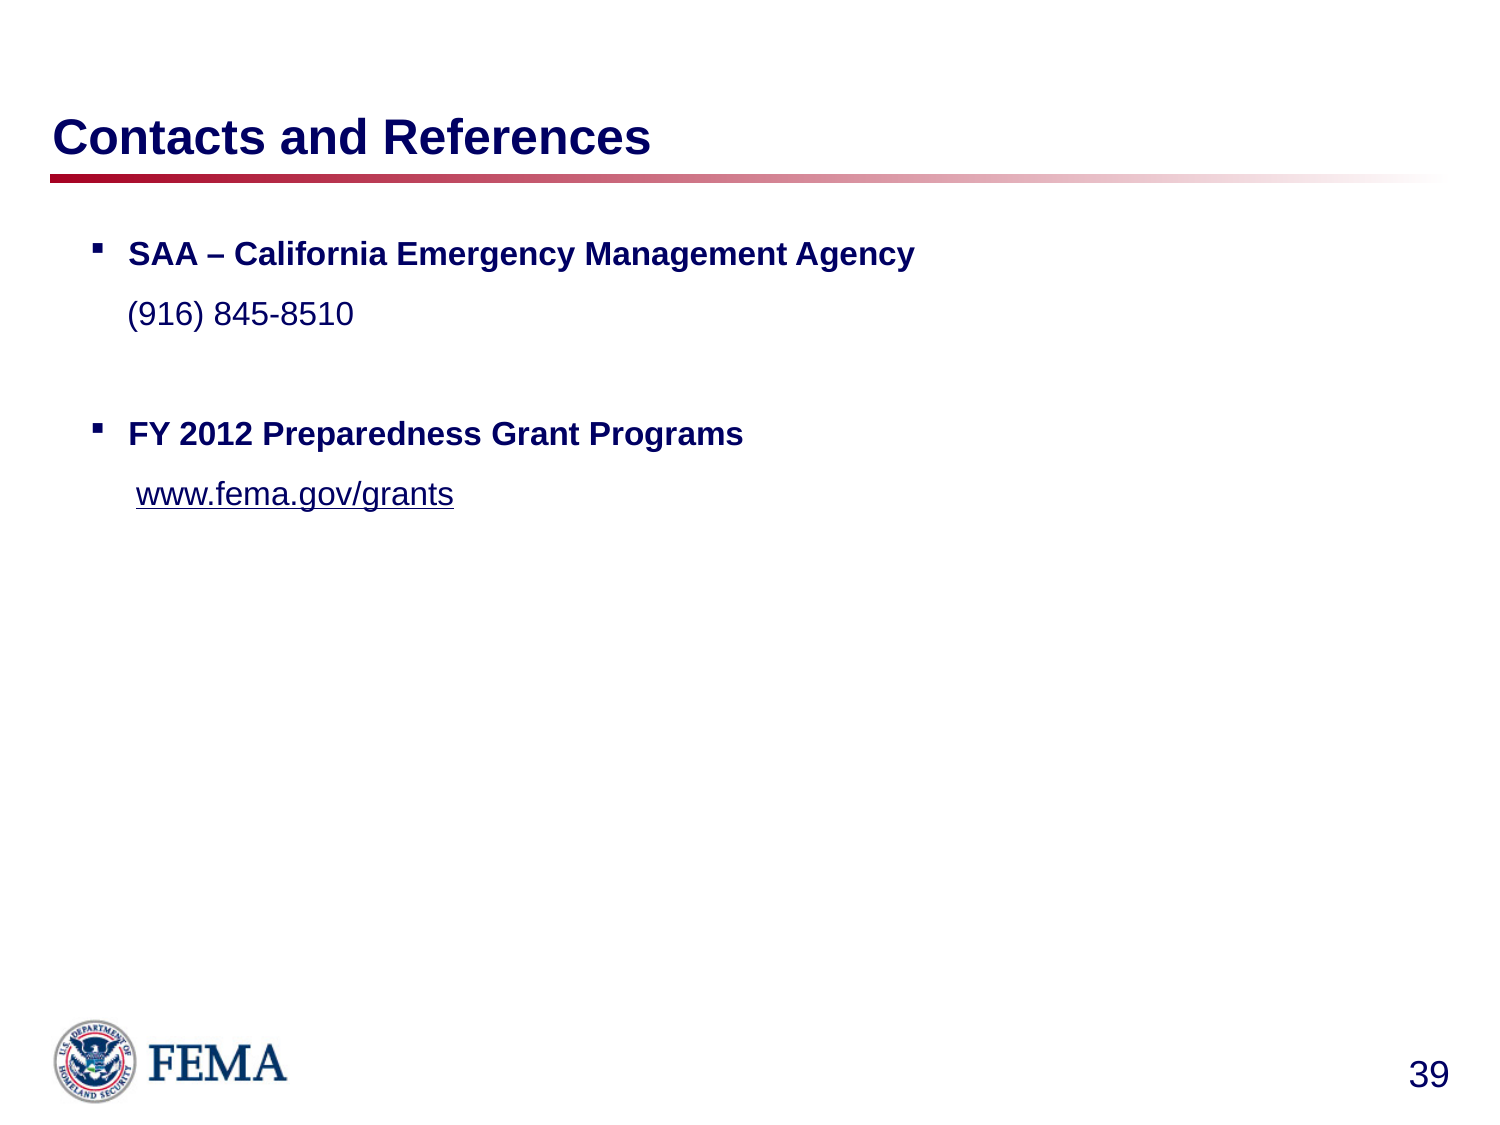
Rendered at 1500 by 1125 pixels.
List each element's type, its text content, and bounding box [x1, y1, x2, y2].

title Contacts and References [36, 0, 1435, 173]
slide_number 39 [1099, 1024, 1451, 1103]
list SAA – California Emergency Management Agency (916) 845-8510 FY 2012 Preparedness Grant Programs www.fema.gov/grants [74, 224, 1426, 968]
picture [51, 1017, 290, 1106]
